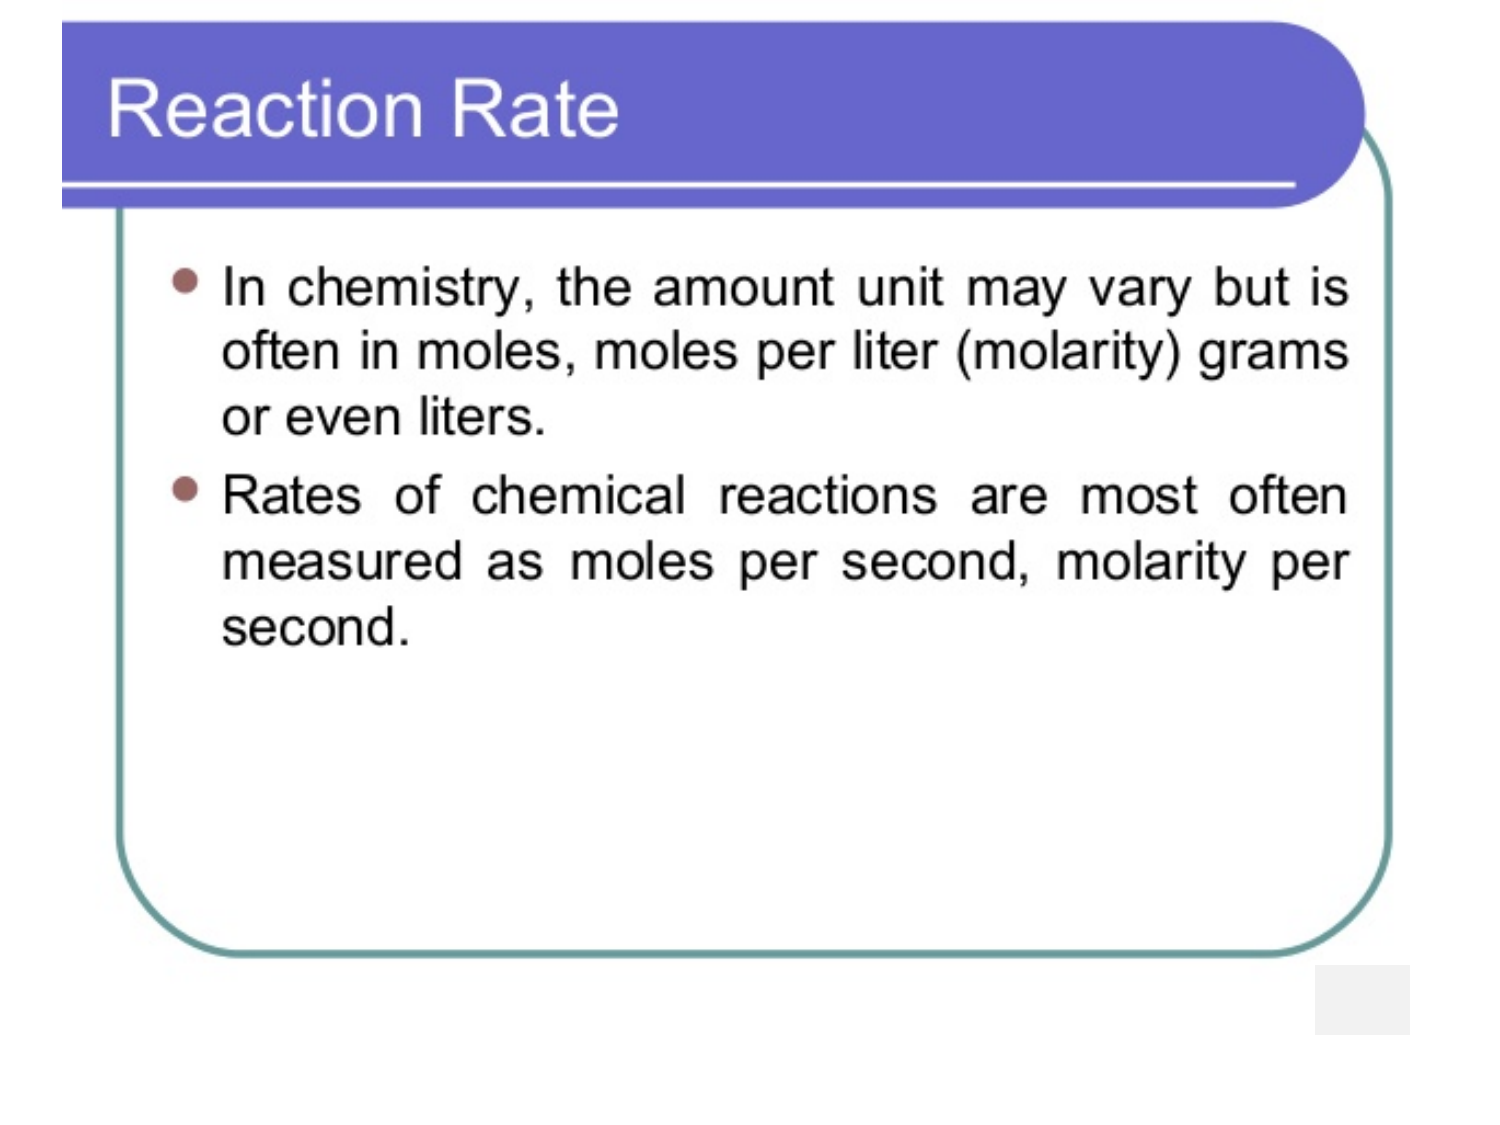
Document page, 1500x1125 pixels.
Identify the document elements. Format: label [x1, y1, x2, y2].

text_box [62, 0, 1460, 1049]
